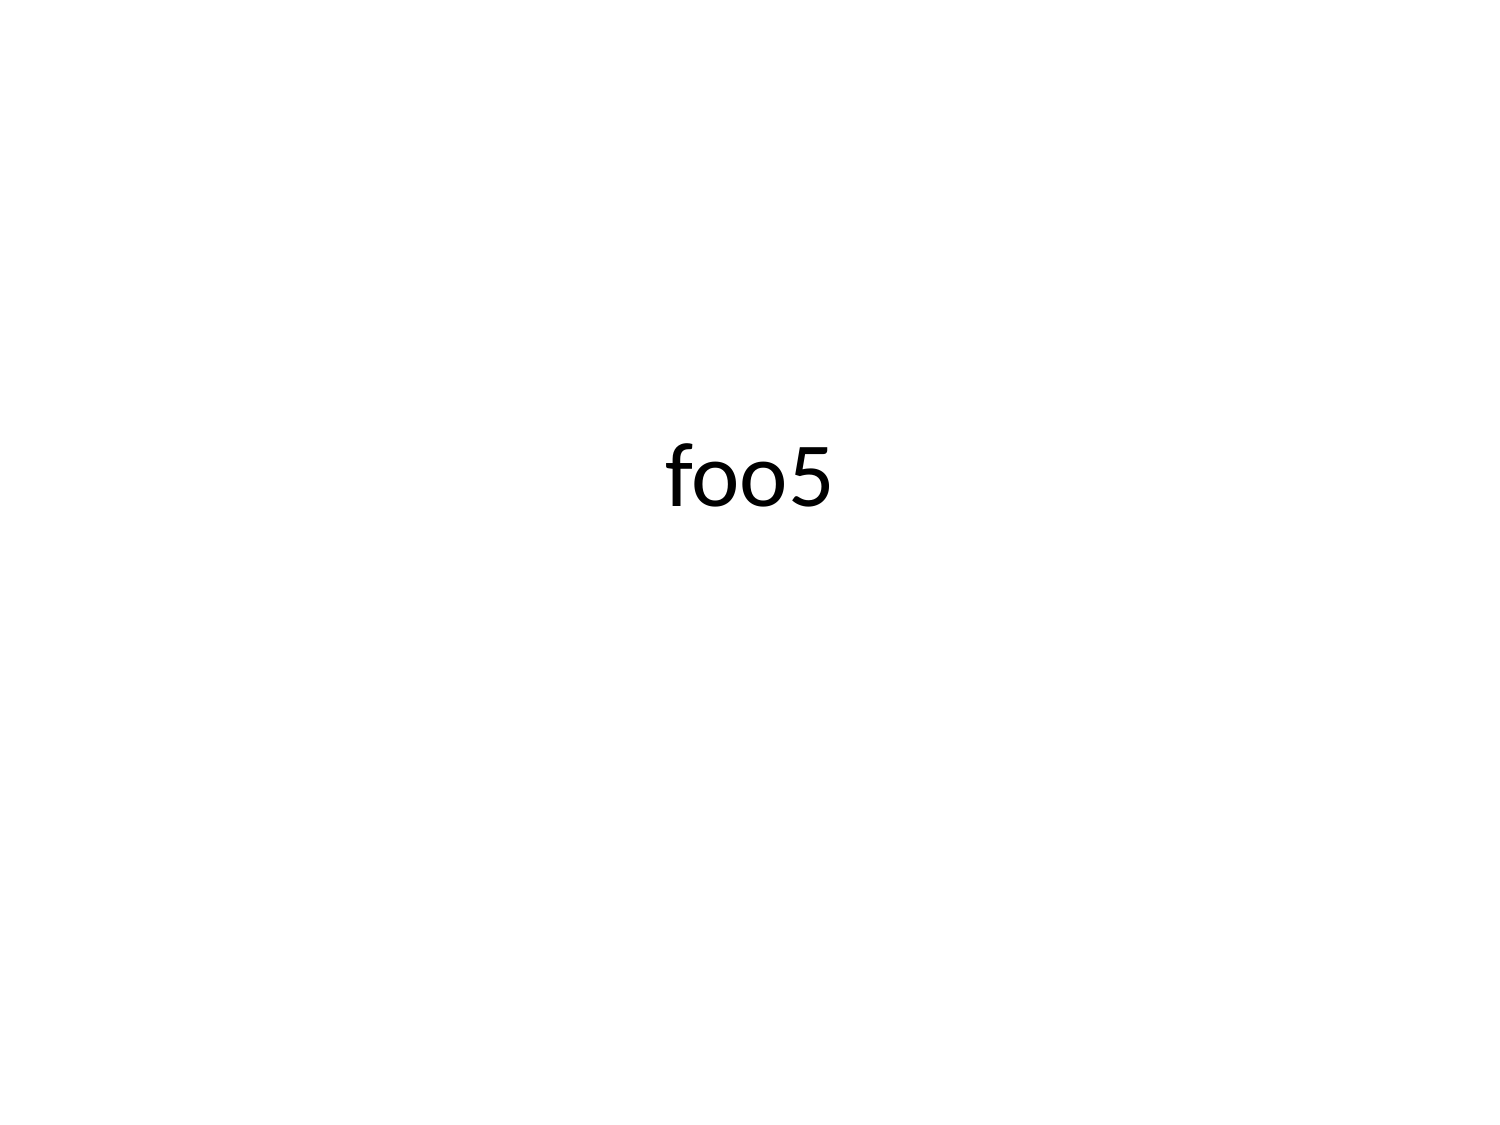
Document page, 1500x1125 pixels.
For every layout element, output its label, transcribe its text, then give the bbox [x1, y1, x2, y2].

title foo5 [112, 349, 1388, 591]
